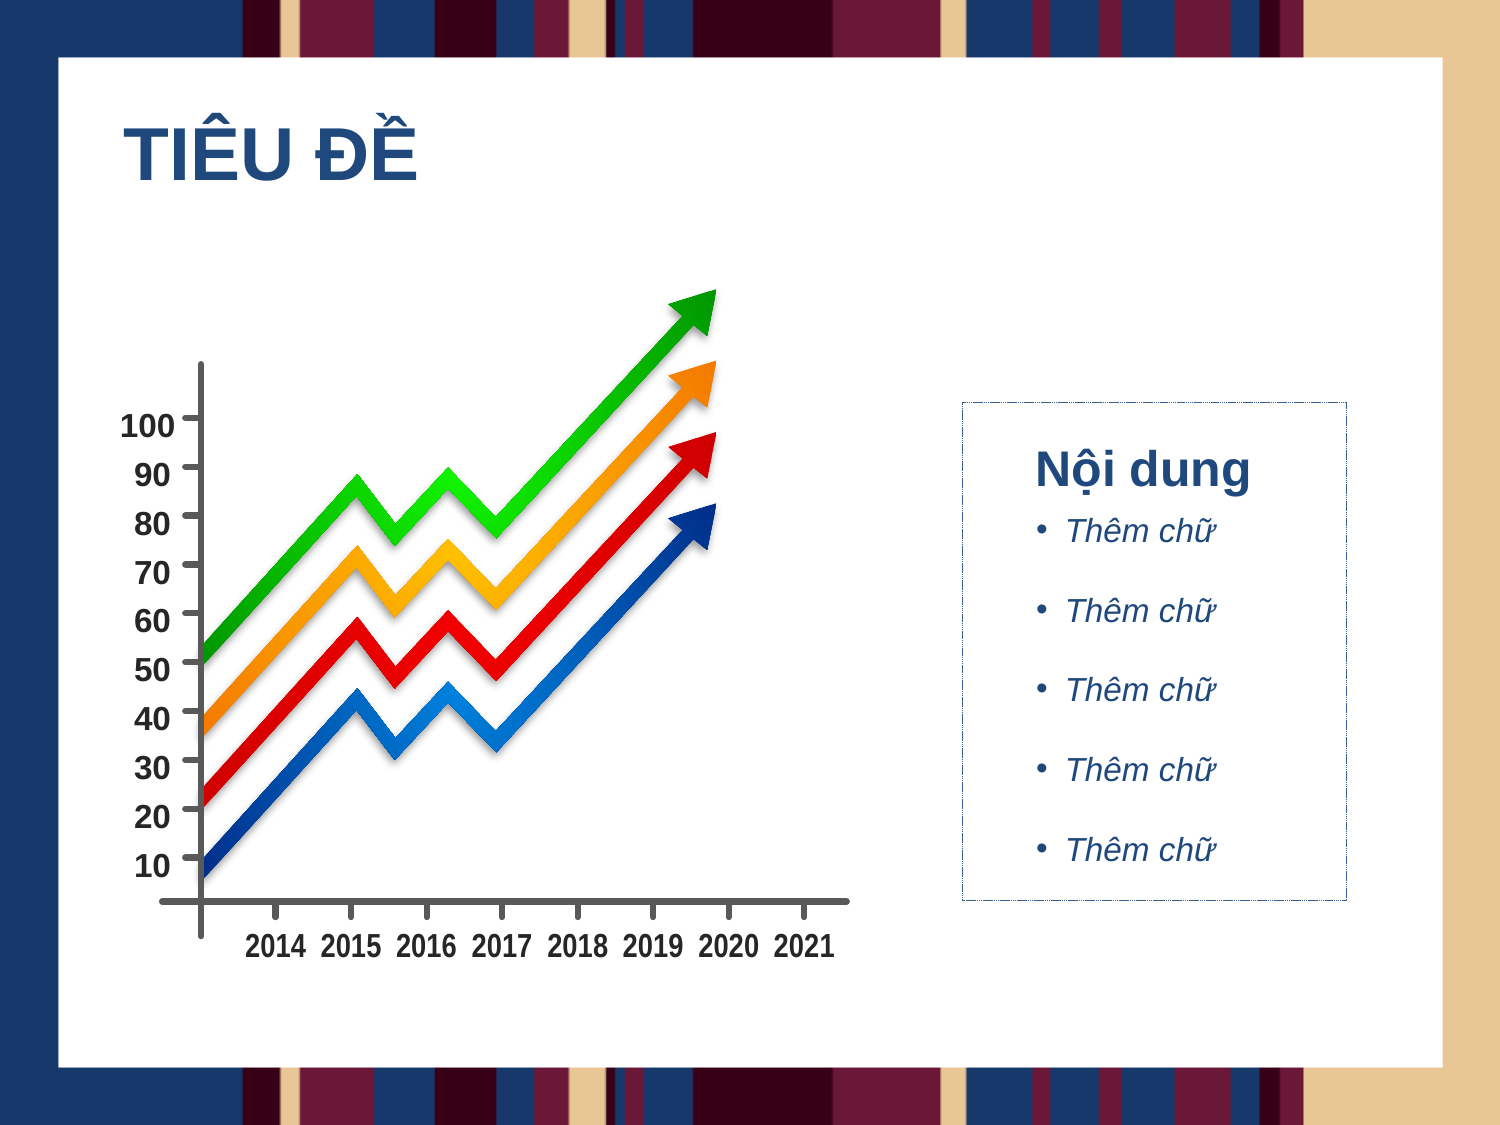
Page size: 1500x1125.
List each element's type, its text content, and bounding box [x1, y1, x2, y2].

text_box [962, 402, 1347, 900]
text_box tiêu đề [108, 86, 973, 215]
picture [0, 0, 1500, 1125]
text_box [104, 288, 851, 973]
